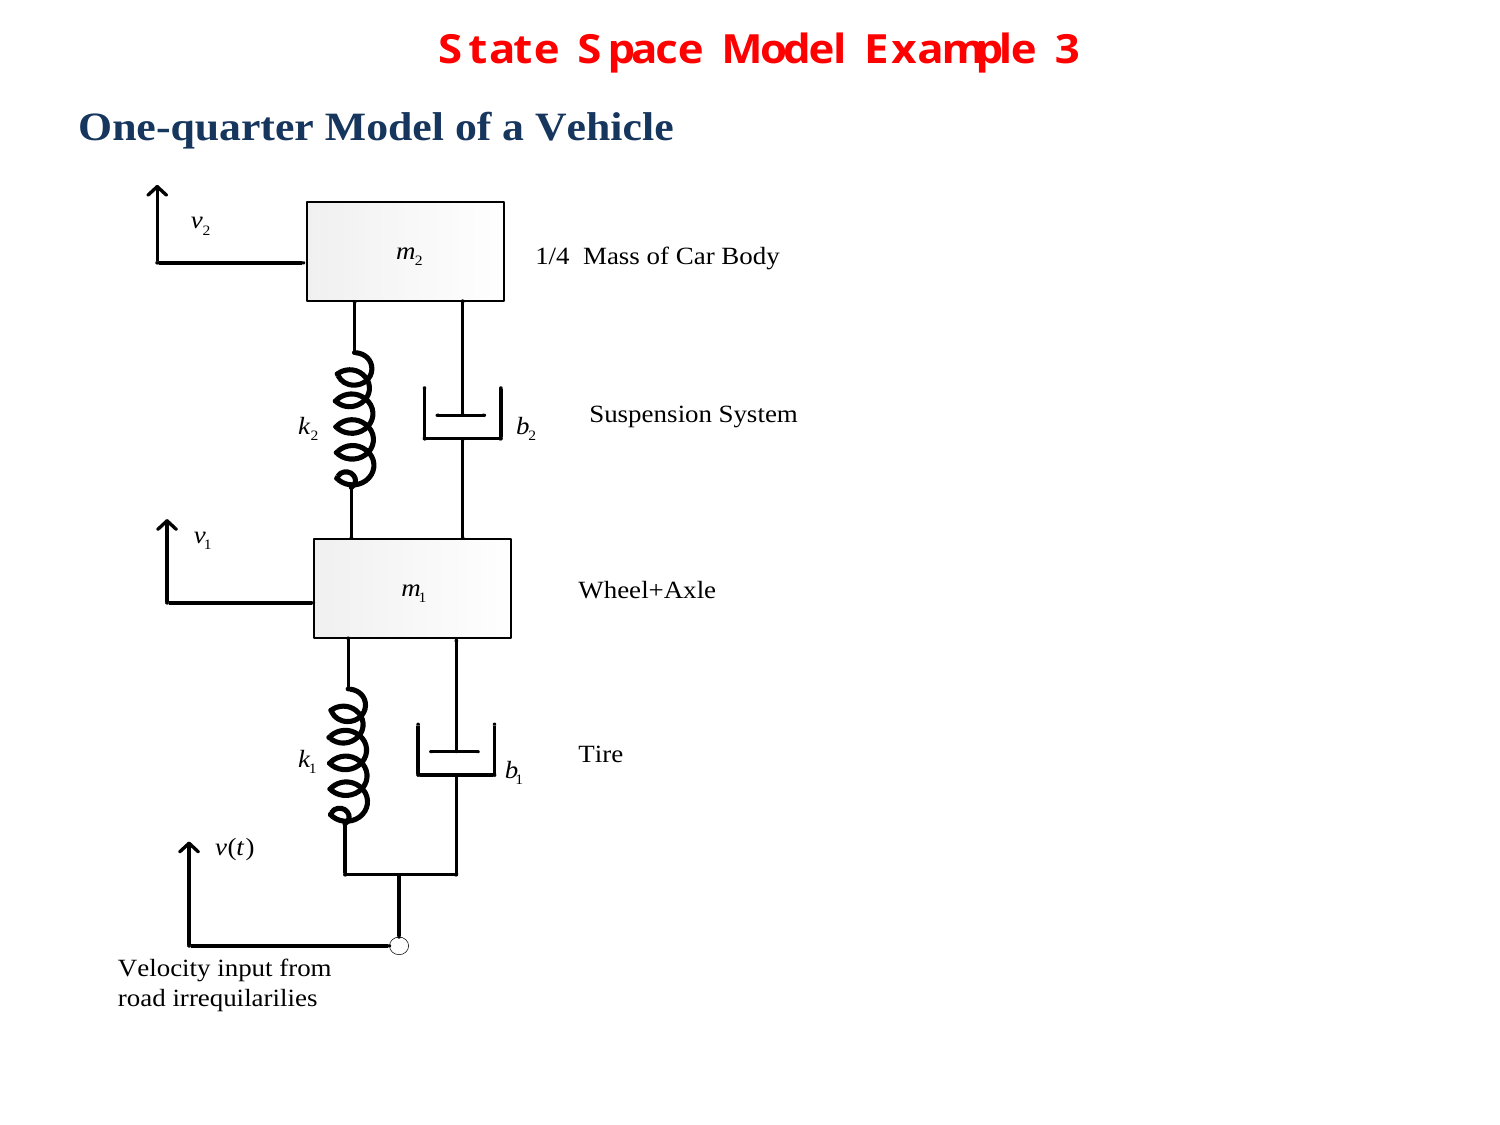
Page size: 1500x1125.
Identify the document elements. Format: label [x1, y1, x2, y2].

text_box [77, 18, 1441, 1124]
